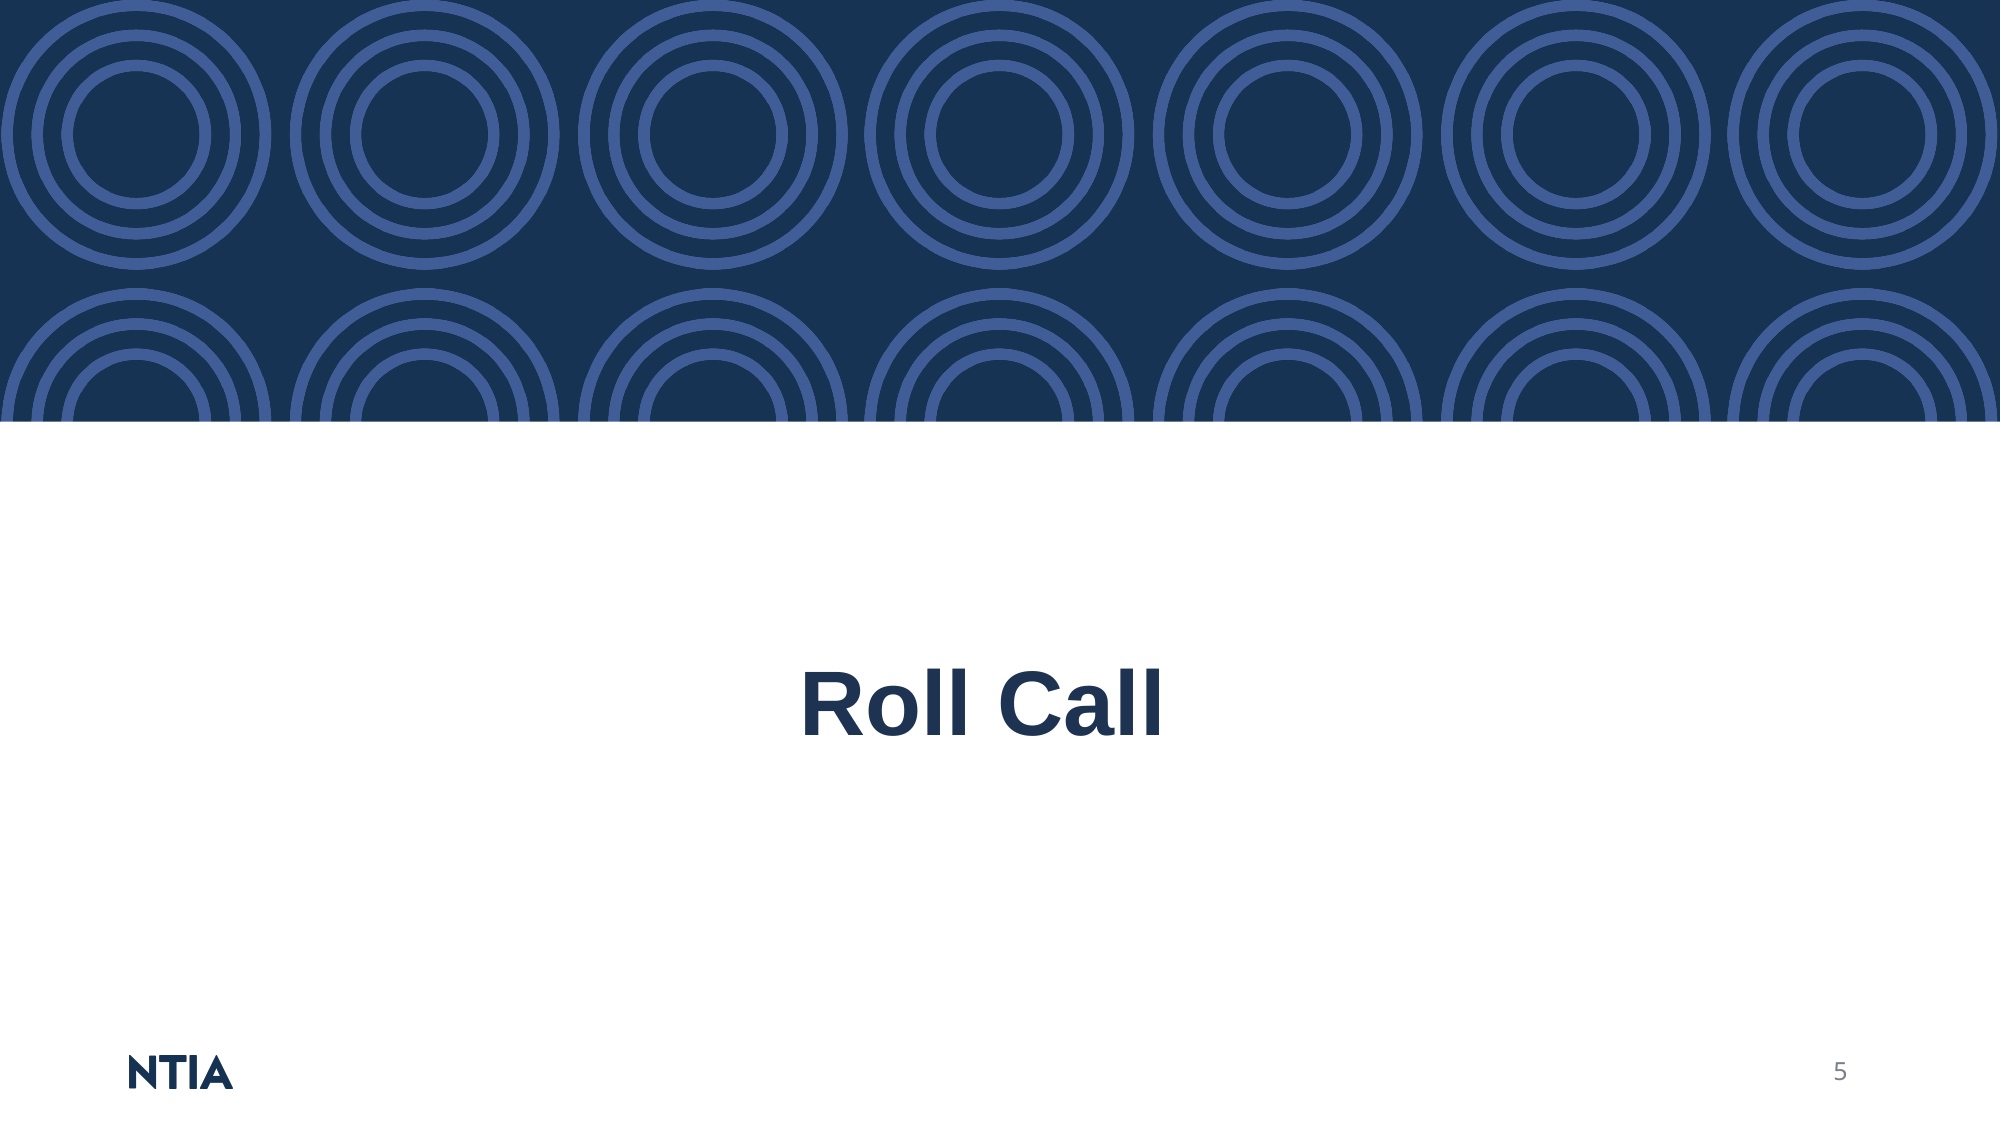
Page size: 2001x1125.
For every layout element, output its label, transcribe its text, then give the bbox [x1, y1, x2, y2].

title Roll Call [784, 643, 1216, 769]
picture [1, 0, 848, 421]
picture [129, 1055, 233, 1089]
slide_number 5 [1412, 1042, 1863, 1103]
picture [1727, 0, 2001, 847]
picture [864, 0, 1711, 421]
